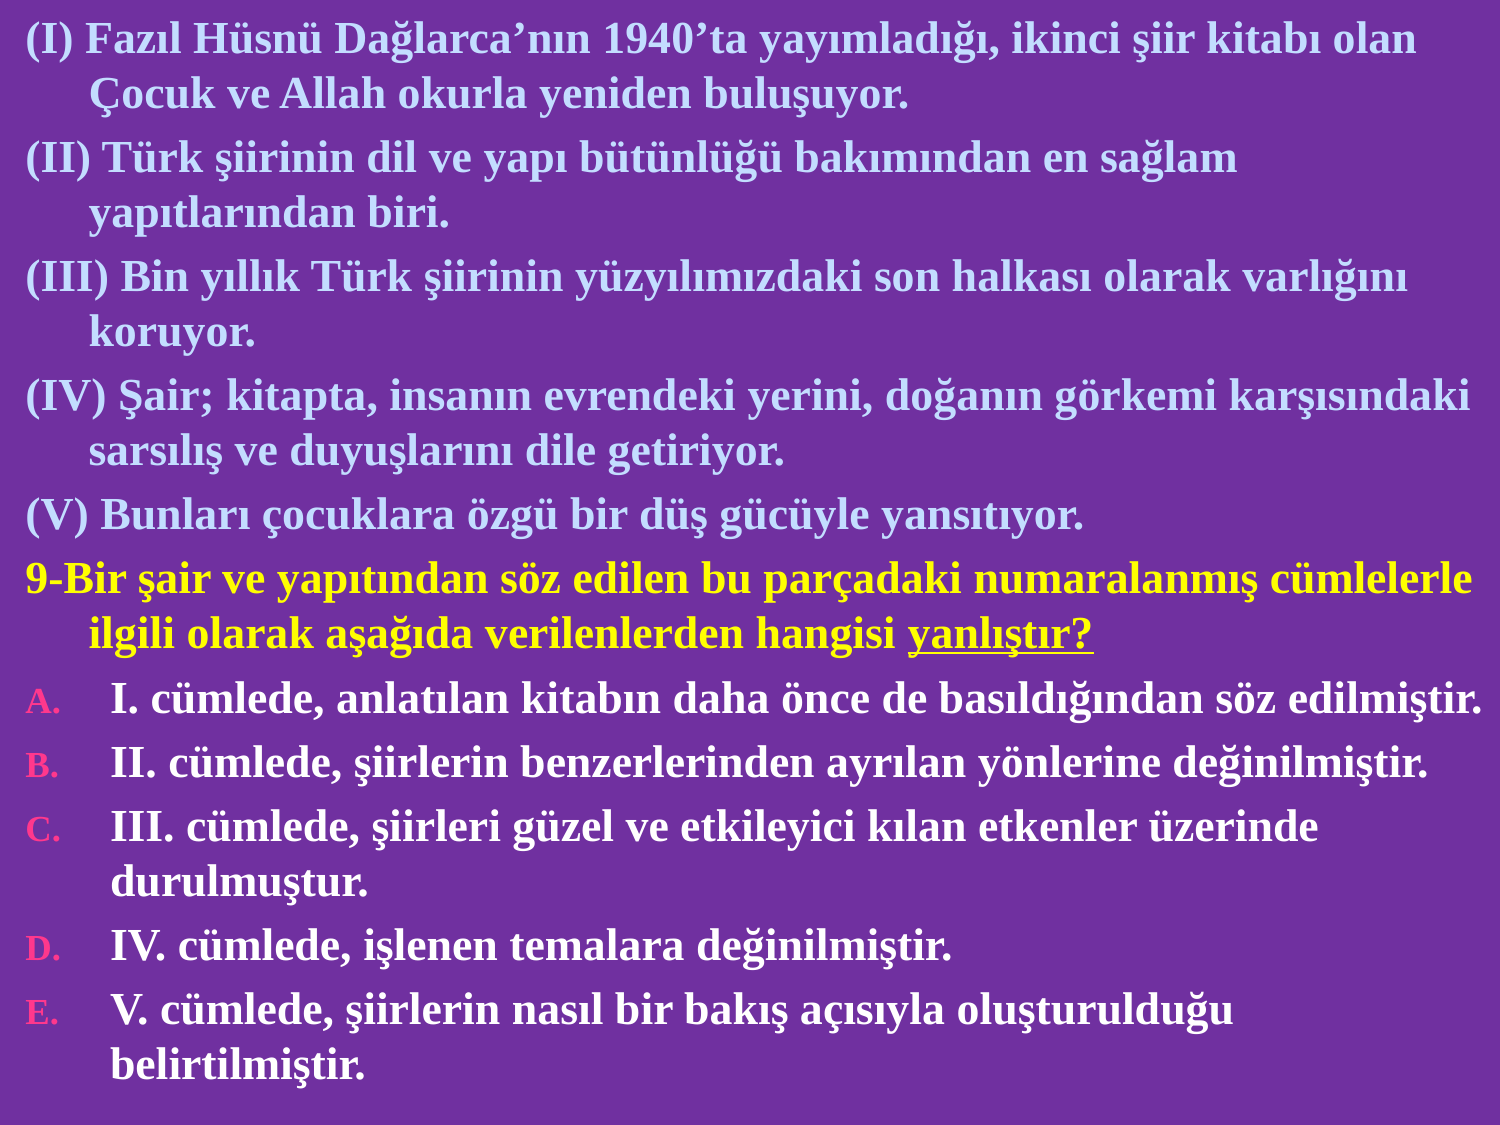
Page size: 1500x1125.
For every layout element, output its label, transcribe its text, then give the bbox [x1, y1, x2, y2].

list (I) Fazıl Hüsnü Dağlarca’nın 1940’ta yayımladığı, ikinci şiir kitabı olan Çocuk ve Allah okurla yeniden buluşuyor. (II) Türk şiirinin dil ve yapı bütünlüğü bakımından en sağlam yapıtlarından biri. (III) Bin yıllık Türk şiirinin yüzyılımızdaki son halkası olarak varlığını koruyor. (IV) Şair; kitapta, insanın evrendeki yerini, doğanın görkemi karşısındaki sarsılış ve duyuşlarını dile getiriyor. (V) Bunları çocuklara özgü bir düş gücüyle yansıtıyor. 9-Bir şair ve yapıtından söz edilen bu parçadaki numaralanmış cümlelerle ilgili olarak aşağıda verilenlerden hangisi yanlıştır? I. cümlede, anlatılan kitabın daha önce de basıldığından söz edilmiştir. II. cümlede, şiirlerin benzerlerinden ayrılan yönlerine değinilmiştir. III. cümlede, şiirleri güzel ve etkileyici kılan etkenler üzerinde durulmuştur. IV. cümlede, işlenen temalara değinilmiştir. V. cümlede, şiirlerin nasıl bir bakış açısıyla oluşturulduğu belirtilmiştir. [0, 0, 1500, 1125]
